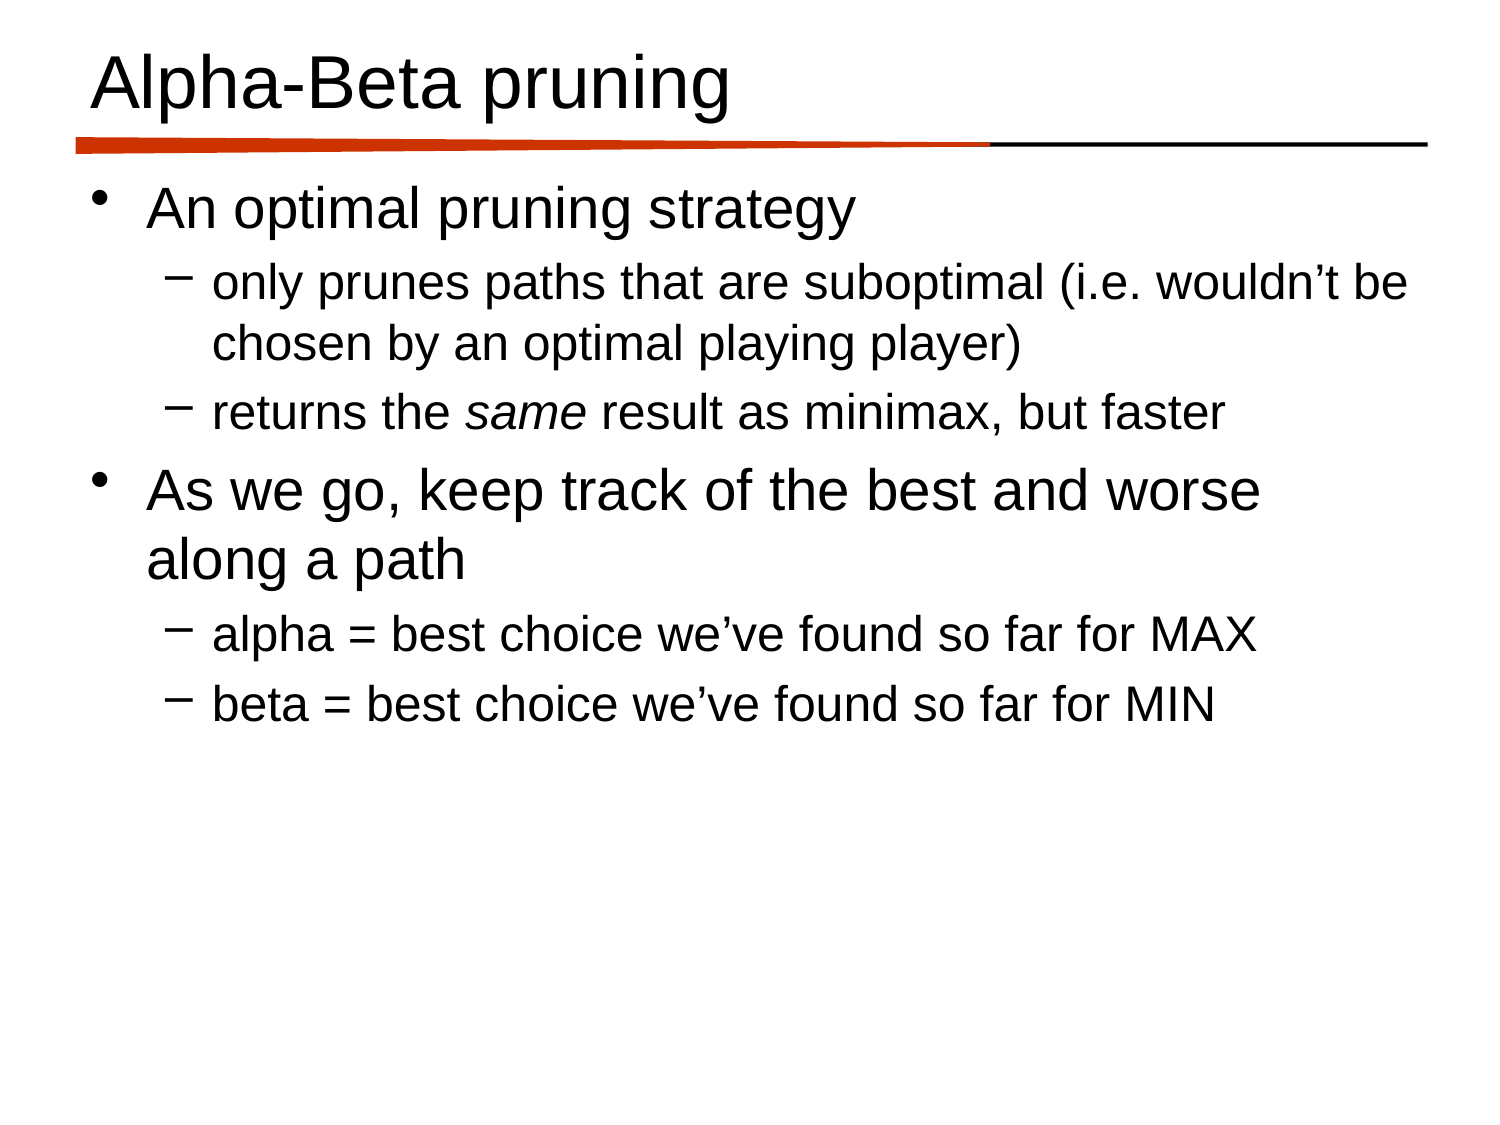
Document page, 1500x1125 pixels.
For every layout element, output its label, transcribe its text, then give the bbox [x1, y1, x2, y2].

title Alpha-Beta pruning [74, 24, 1426, 133]
list An optimal pruning strategy only prunes paths that are suboptimal (i.e. wouldn’t be chosen by an optimal playing player) returns the same result as minimax, but faster As we go, keep track of the best and worse along a path alpha = best choice we’ve found so far for MAX beta = best choice we’ve found so far for MIN [74, 162, 1426, 1006]
